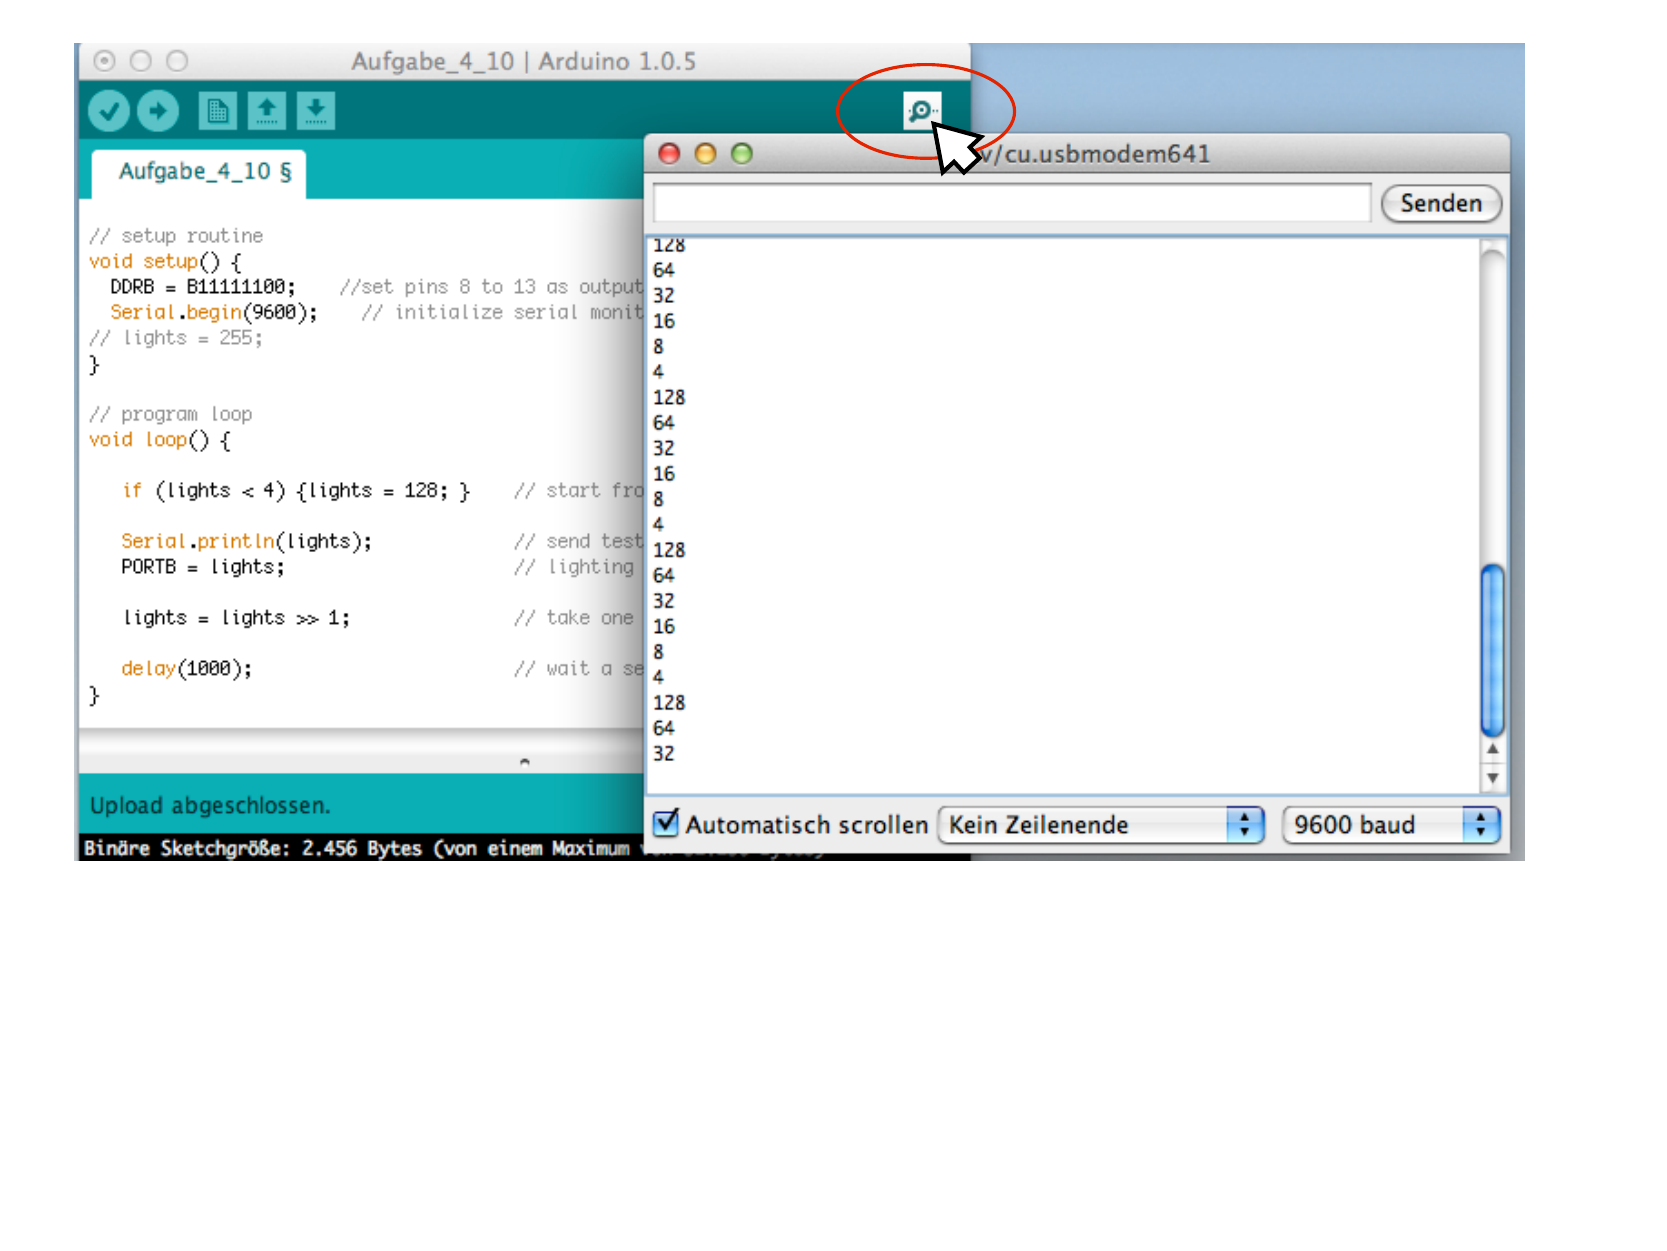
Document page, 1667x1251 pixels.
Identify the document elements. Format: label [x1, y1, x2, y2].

text_box [74, 43, 1526, 861]
